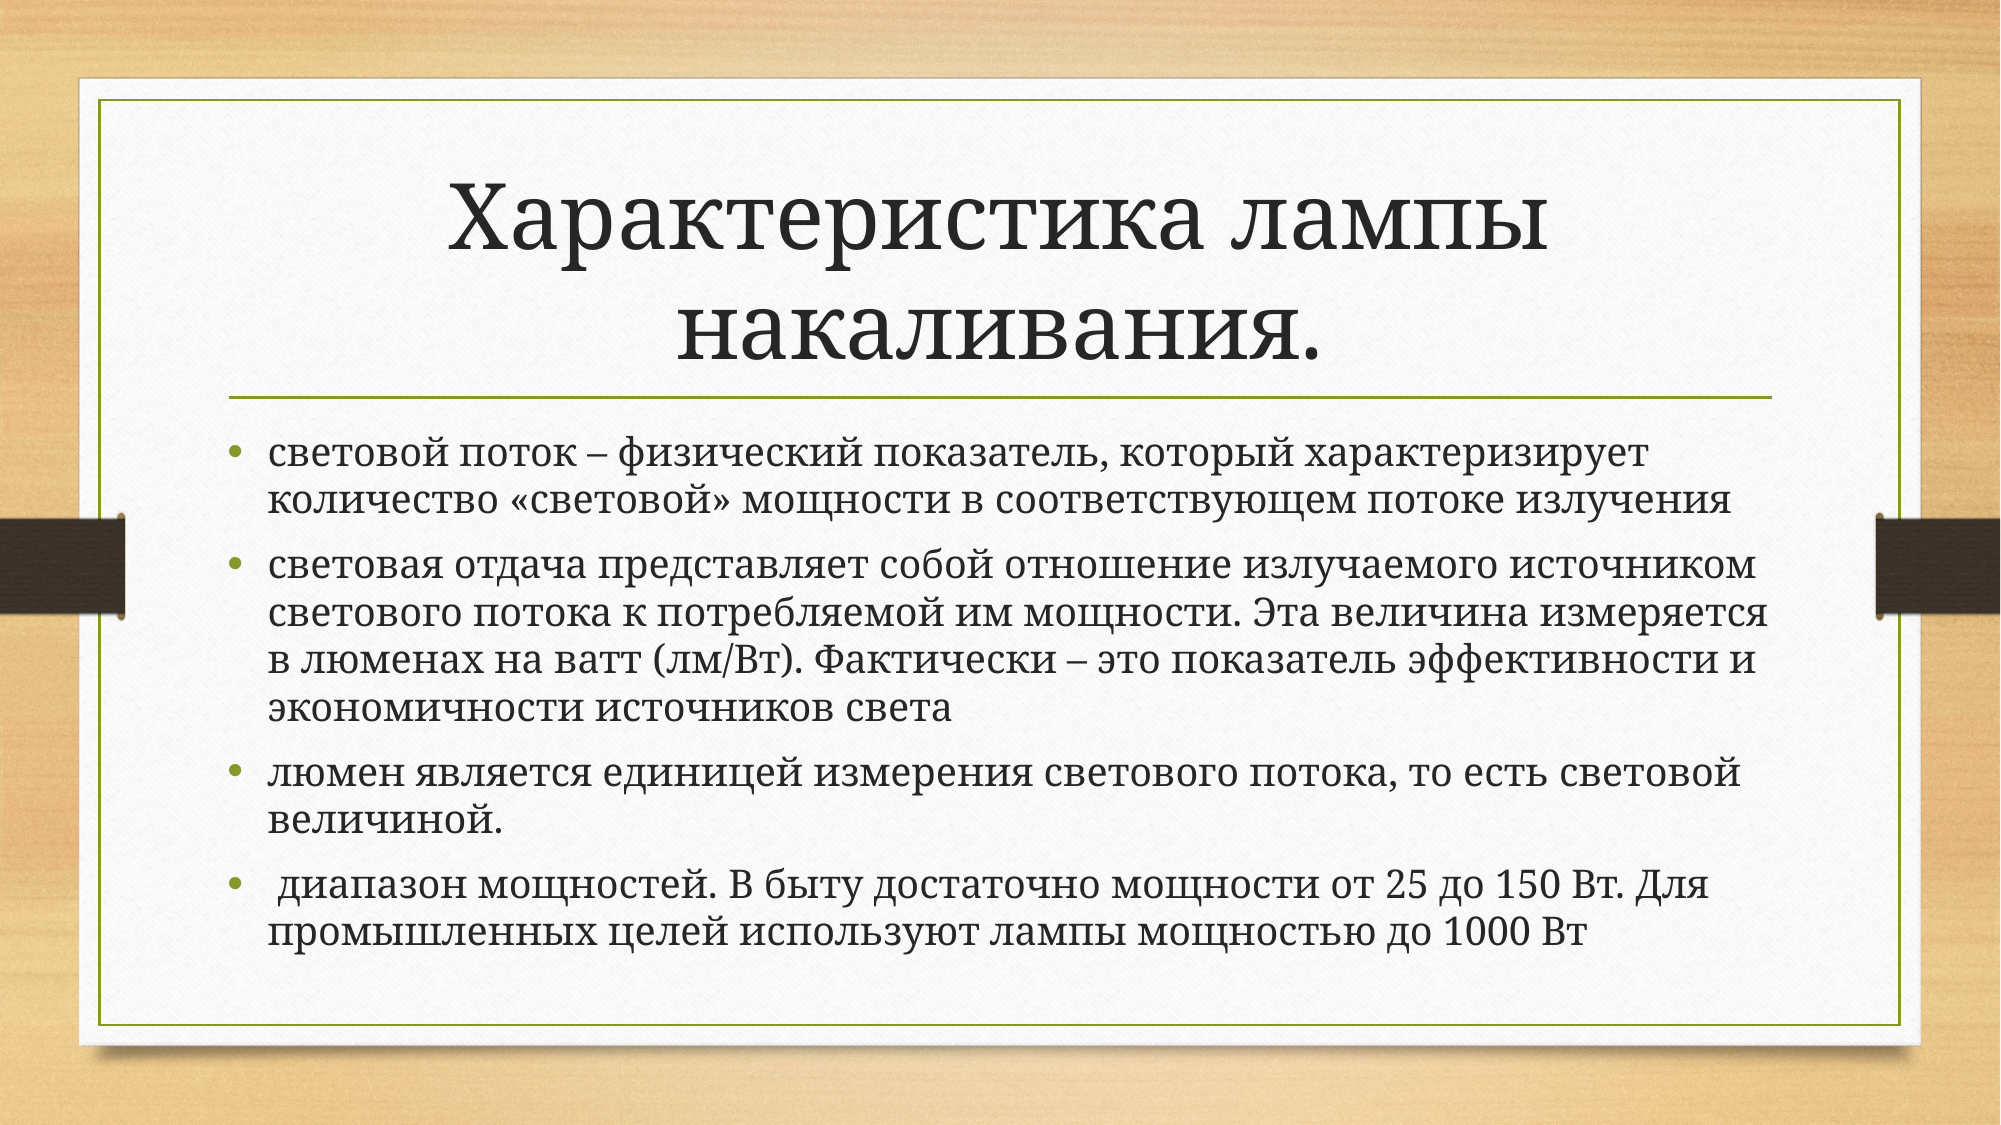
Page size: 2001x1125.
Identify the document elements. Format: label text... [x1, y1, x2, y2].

picture [0, 0, 2001, 1125]
list световой поток – физический показатель, который характеризирует количество «световой» мощности в соответствующем потоке излучения световая отдача представляет собой отношение излучаемого источником светового потока к потребляемой им мощности. Эта величина измеряется в люменах на ватт (лм/Вт). Фактически – это показатель эффективности и экономичности источников света люмен является единицей измерения светового потока, то есть световой величиной. диапазон мощностей. В быту достаточно мощности от 25 до 150 Вт. Для промышленных целей используют лампы мощностью до 1000 Вт [212, 419, 1788, 964]
title Характеристика лампы накаливания. [212, 161, 1788, 375]
